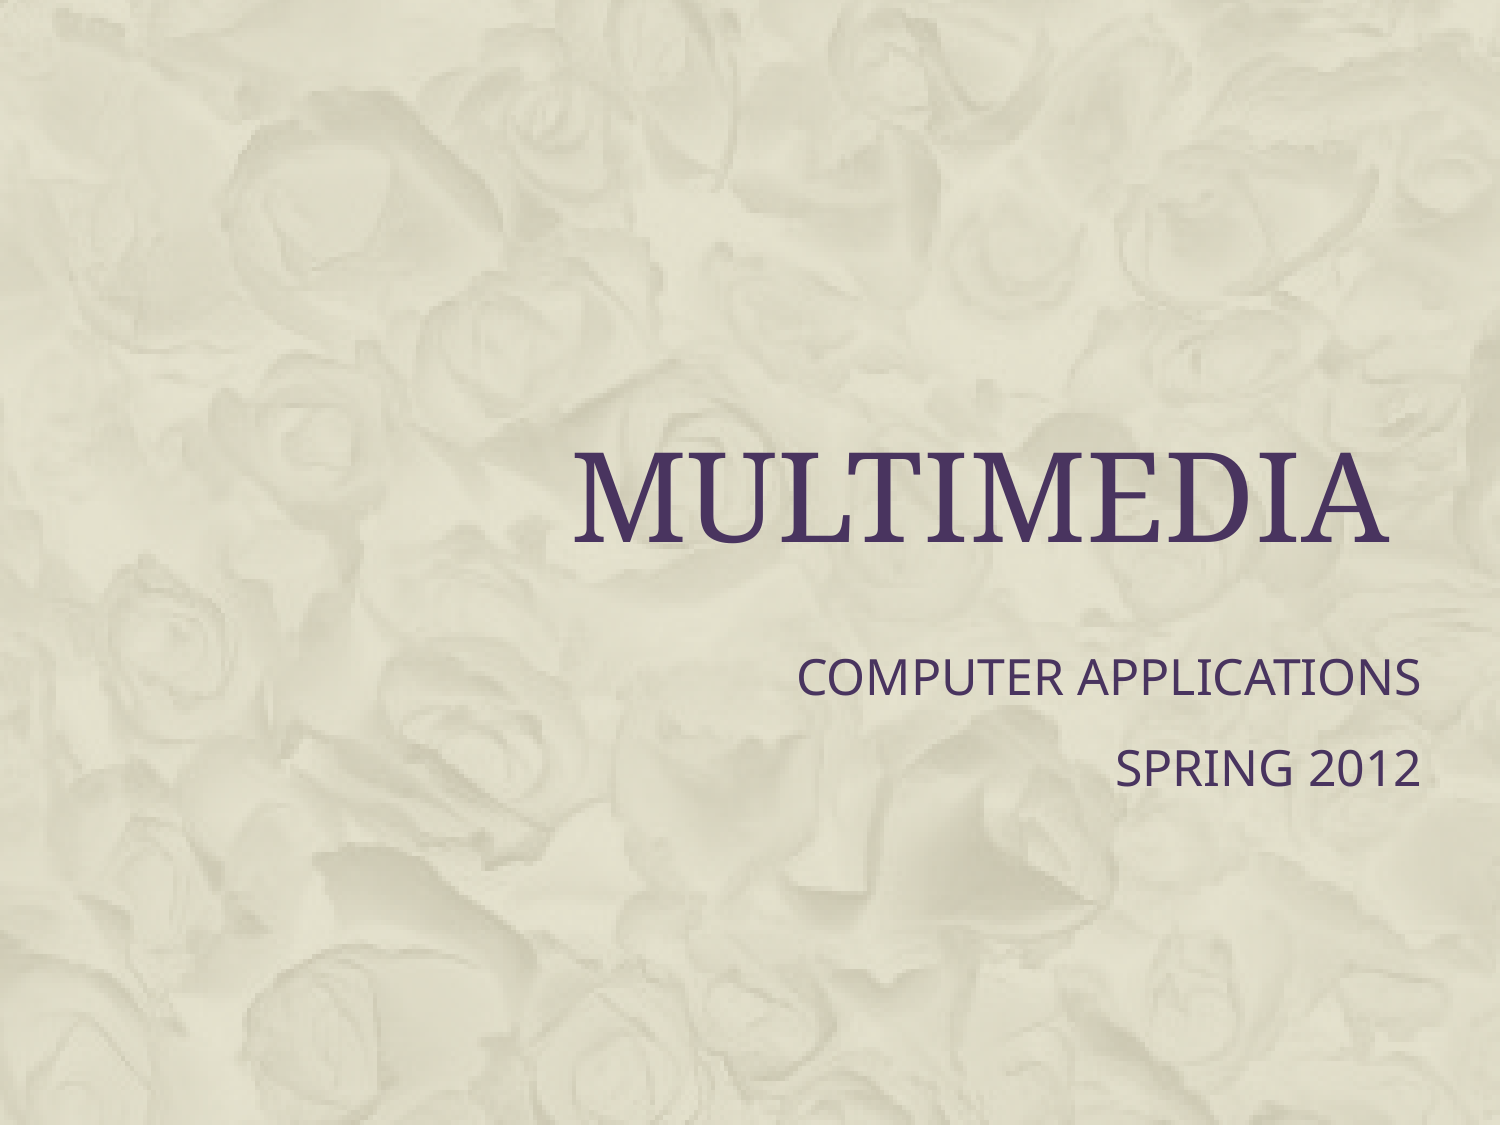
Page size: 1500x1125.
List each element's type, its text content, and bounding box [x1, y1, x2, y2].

title MultimedIA [137, 346, 1438, 637]
subtitle COMPUTER APPLICATIONS SPRING 2012 [137, 637, 1438, 838]
